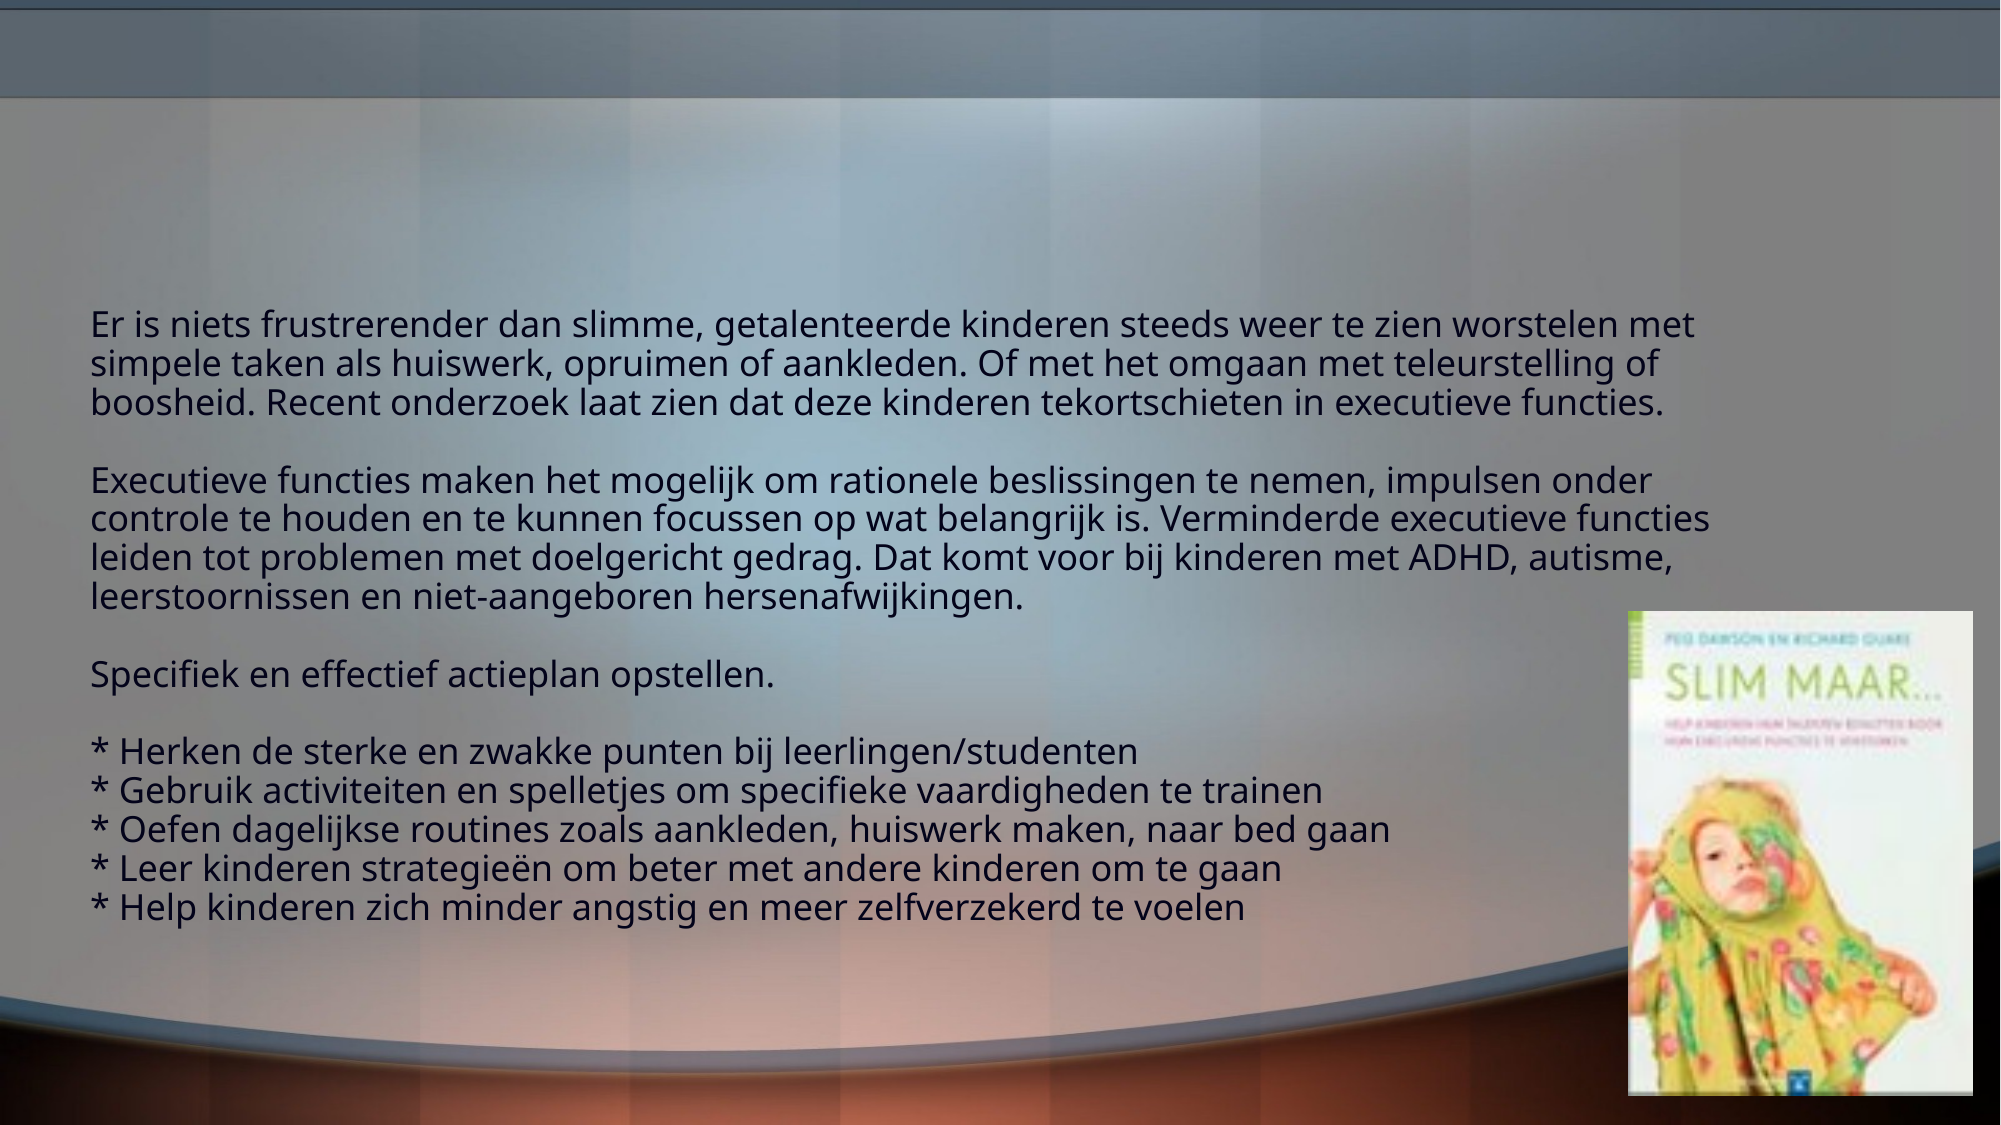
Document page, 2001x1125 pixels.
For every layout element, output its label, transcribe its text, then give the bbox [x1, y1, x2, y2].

picture [0, 0, 2001, 1125]
list Er is niets frustrerender dan slimme, getalenteerde kinderen steeds weer te zien worstelen met simpele taken als huiswerk, opruimen of aankleden. Of met het omgaan met teleurstelling of boosheid. Recent onderzoek laat zien dat deze kinderen tekortschieten in executieve functies. Executieve functies maken het mogelijk om rationele beslissingen te nemen, impulsen onder controle te houden en te kunnen focussen op wat belangrijk is. Verminderde executieve functies leiden tot problemen met doelgericht gedrag. Dat komt voor bij kinderen met ADHD, autisme, leerstoornissen en niet-aangeboren hersenafwijkingen. Specifiek en effectief actieplan opstellen. * Herken de sterke en zwakke punten bij leerlingen/studenten * Gebruik activiteiten en spelletjes om specifieke vaardigheden te trainen * Oefen dagelijkse routines zoals aankleden, huiswerk maken, naar bed gaan * Leer kinderen strategieën om beter met andere kinderen om te gaan * Help kinderen zich minder angstig en meer zelfverzekerd te voelen [75, 299, 1732, 1039]
